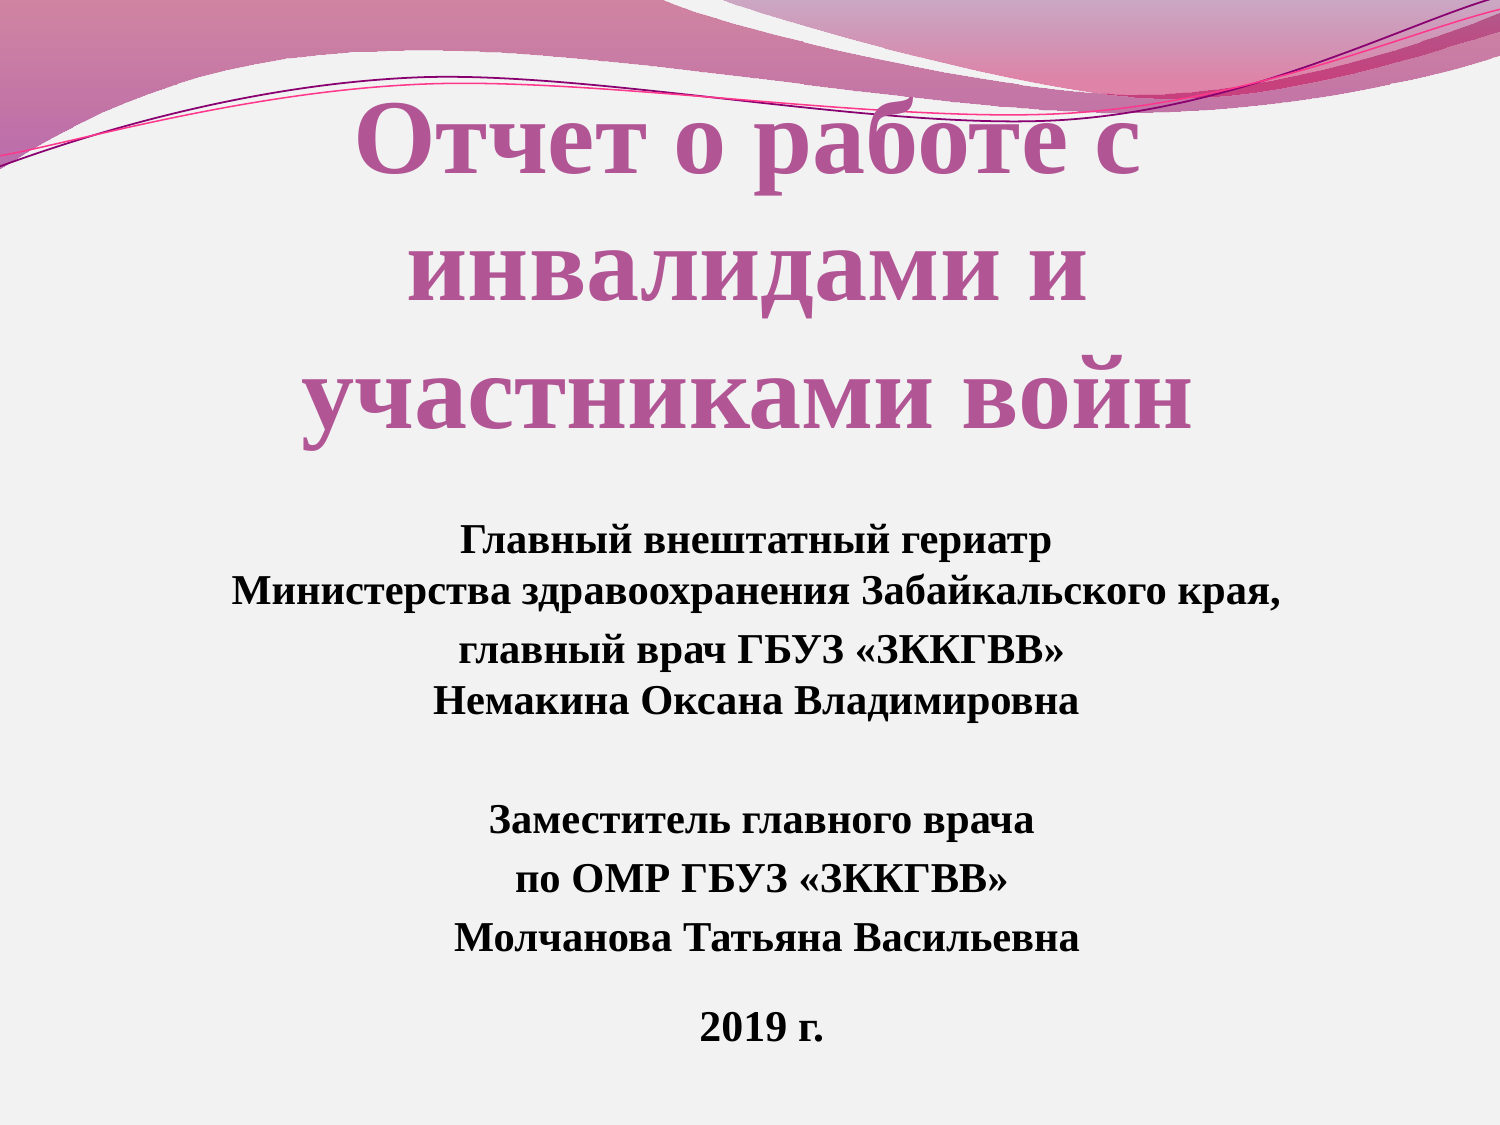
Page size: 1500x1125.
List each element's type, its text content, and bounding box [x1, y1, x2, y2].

title Отчет о работе с инвалидами и участниками войн [112, 66, 1388, 450]
subtitle Главный внештатный гериатр Министерства здравоохранения Забайкальского края, главный врач ГБУЗ «ЗККГВВ» Немакина Оксана Владимировна Заместитель главного врача по ОМР ГБУЗ «ЗККГВВ» Молчанова Татьяна Васильевна 2019 г. [58, 503, 1471, 1094]
